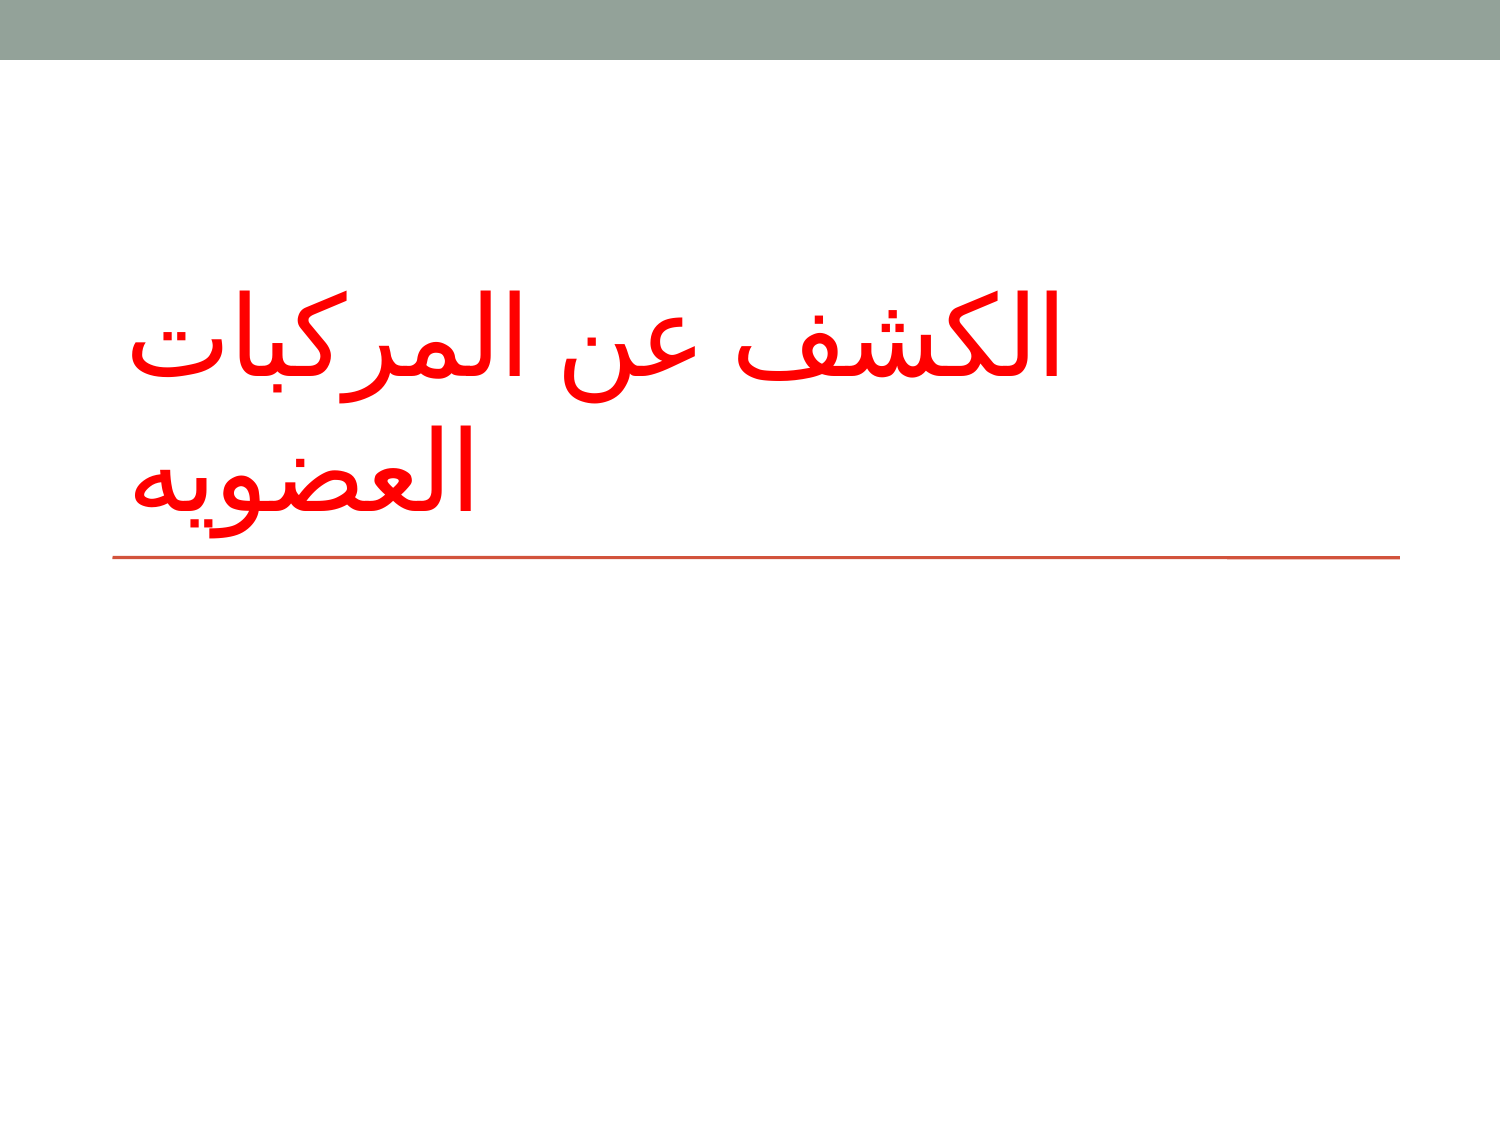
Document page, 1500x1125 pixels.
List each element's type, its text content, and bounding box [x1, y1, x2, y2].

title الكشف عن المركبات العضويه [112, 224, 1400, 542]
